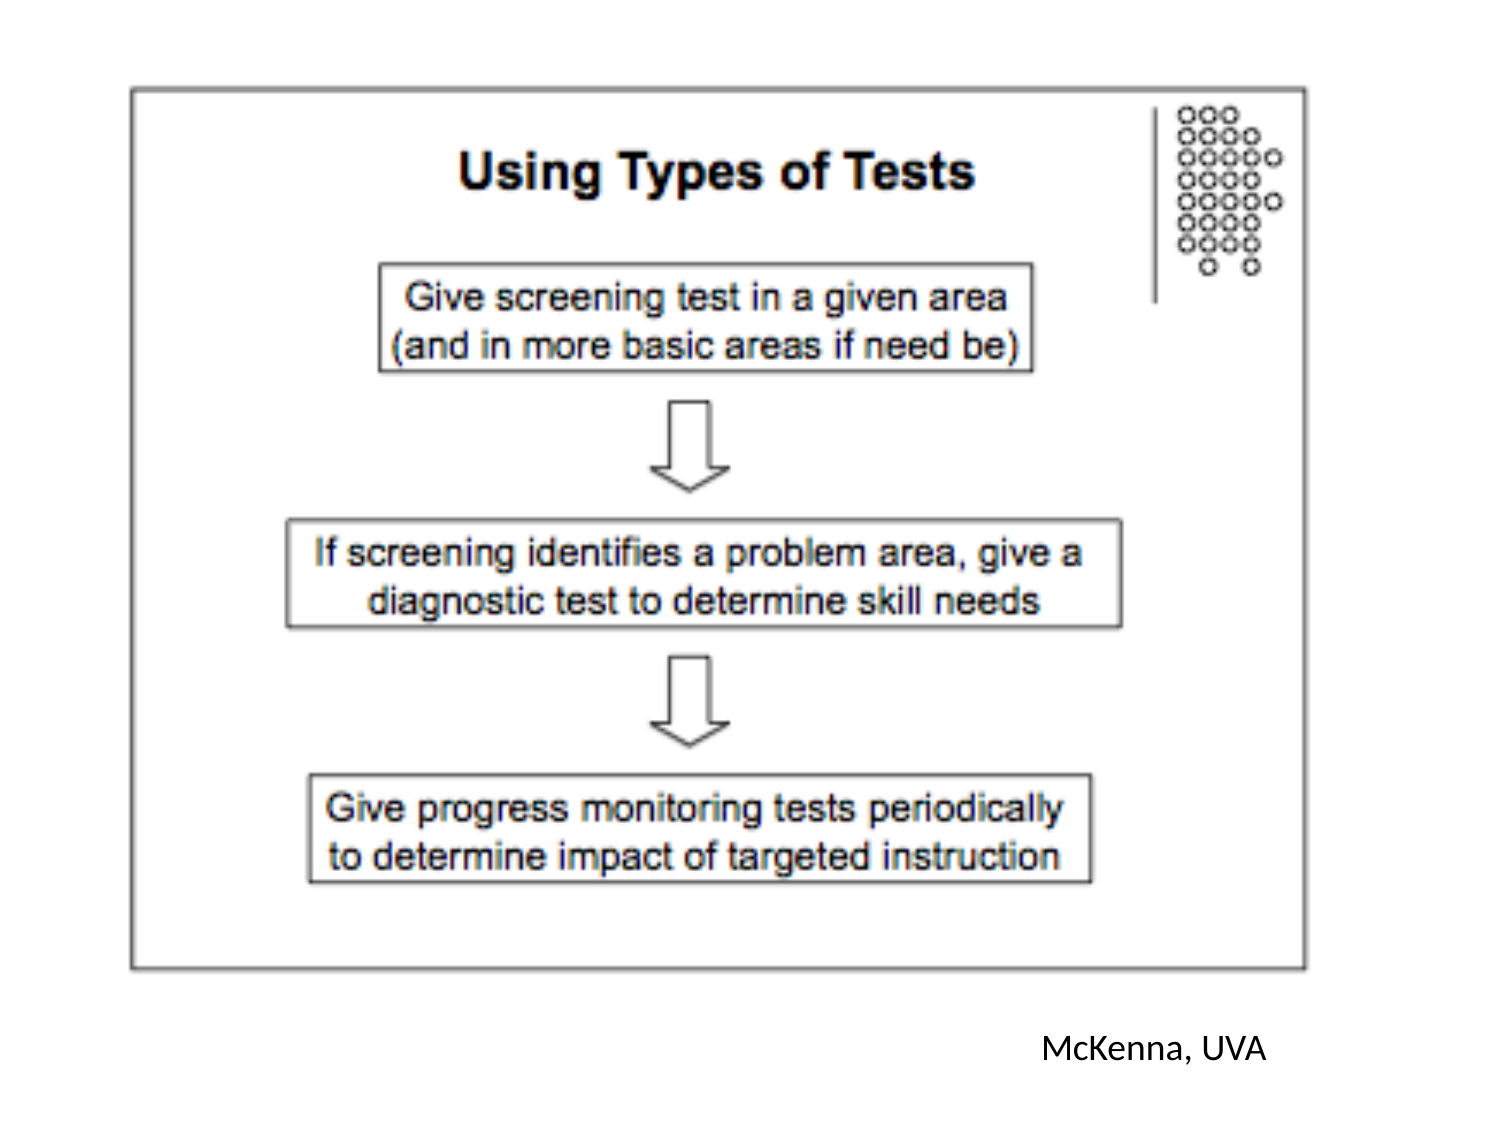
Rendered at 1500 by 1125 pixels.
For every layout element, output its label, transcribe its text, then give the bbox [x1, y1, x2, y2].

picture [93, 63, 1346, 1016]
text_box McKenna, UVA [1026, 1024, 1345, 1076]
